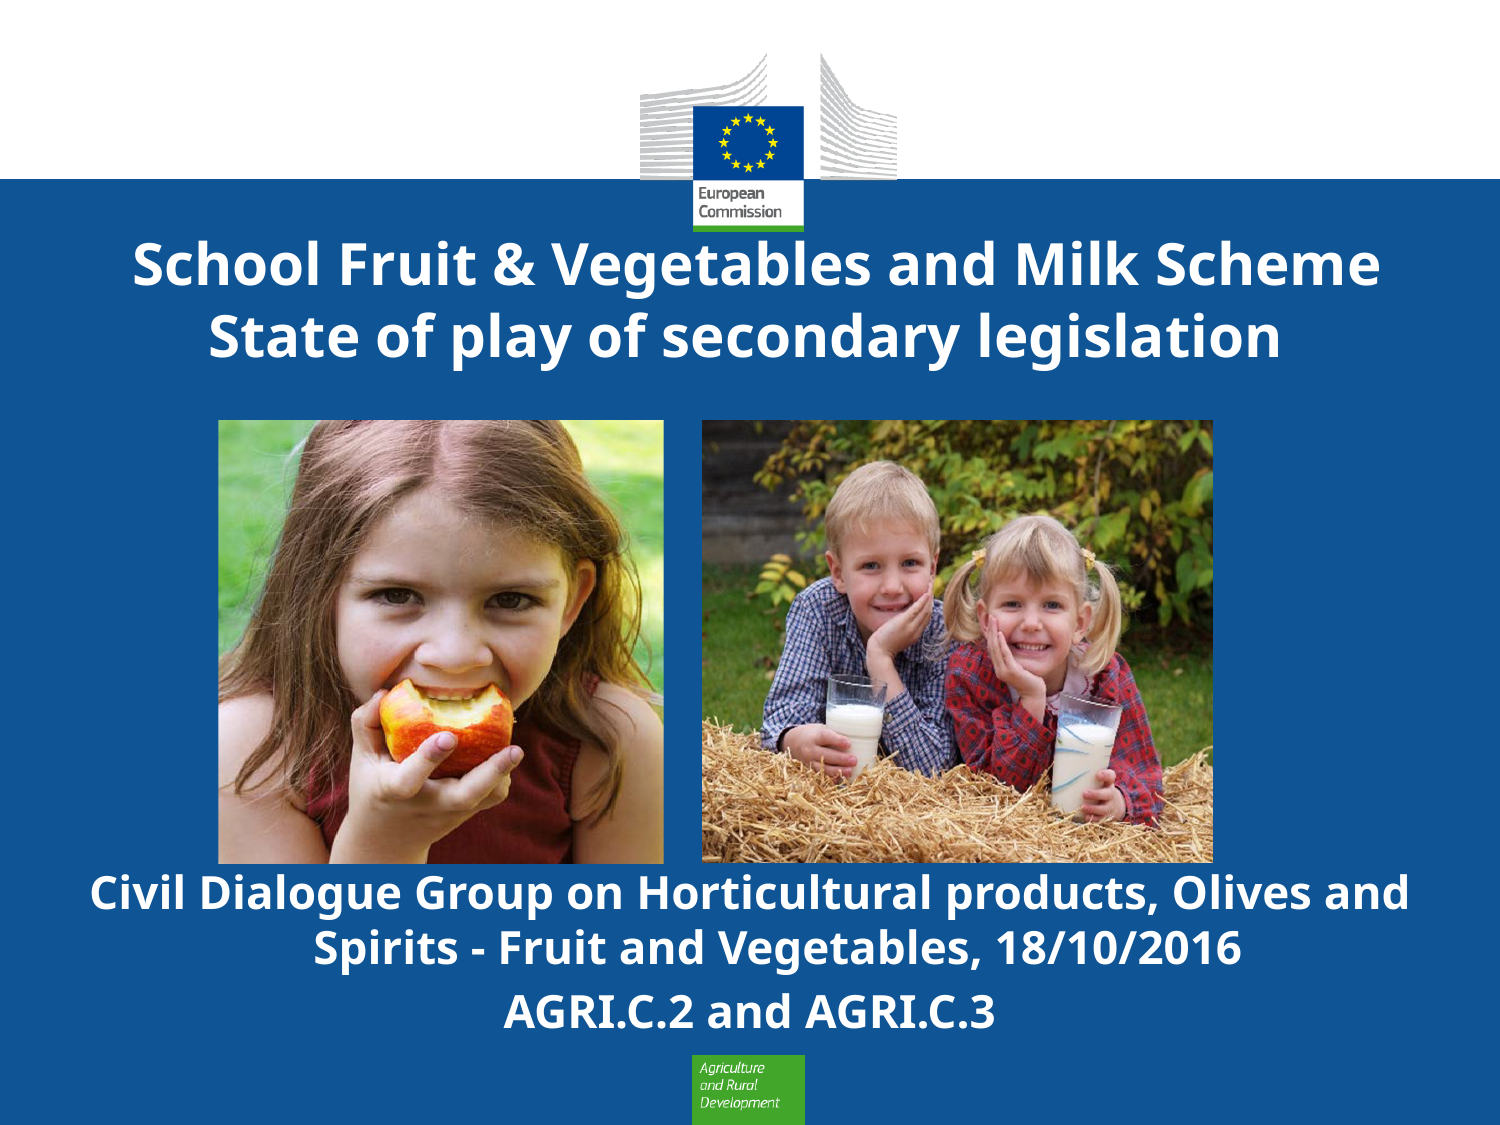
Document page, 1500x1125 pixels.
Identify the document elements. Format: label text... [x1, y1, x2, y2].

title School Fruit & Vegetables and Milk Scheme State of play of secondary legislation [0, 243, 1500, 409]
list Civil Dialogue Group on Horticultural products, Olives and Spirits - Fruit and Vegetables, 18/10/2016 AGRI.C.2 and AGRI.C.3 [0, 631, 1500, 1021]
picture [598, 53, 897, 243]
picture [702, 420, 1213, 863]
picture [218, 420, 664, 865]
picture [692, 1055, 805, 1125]
